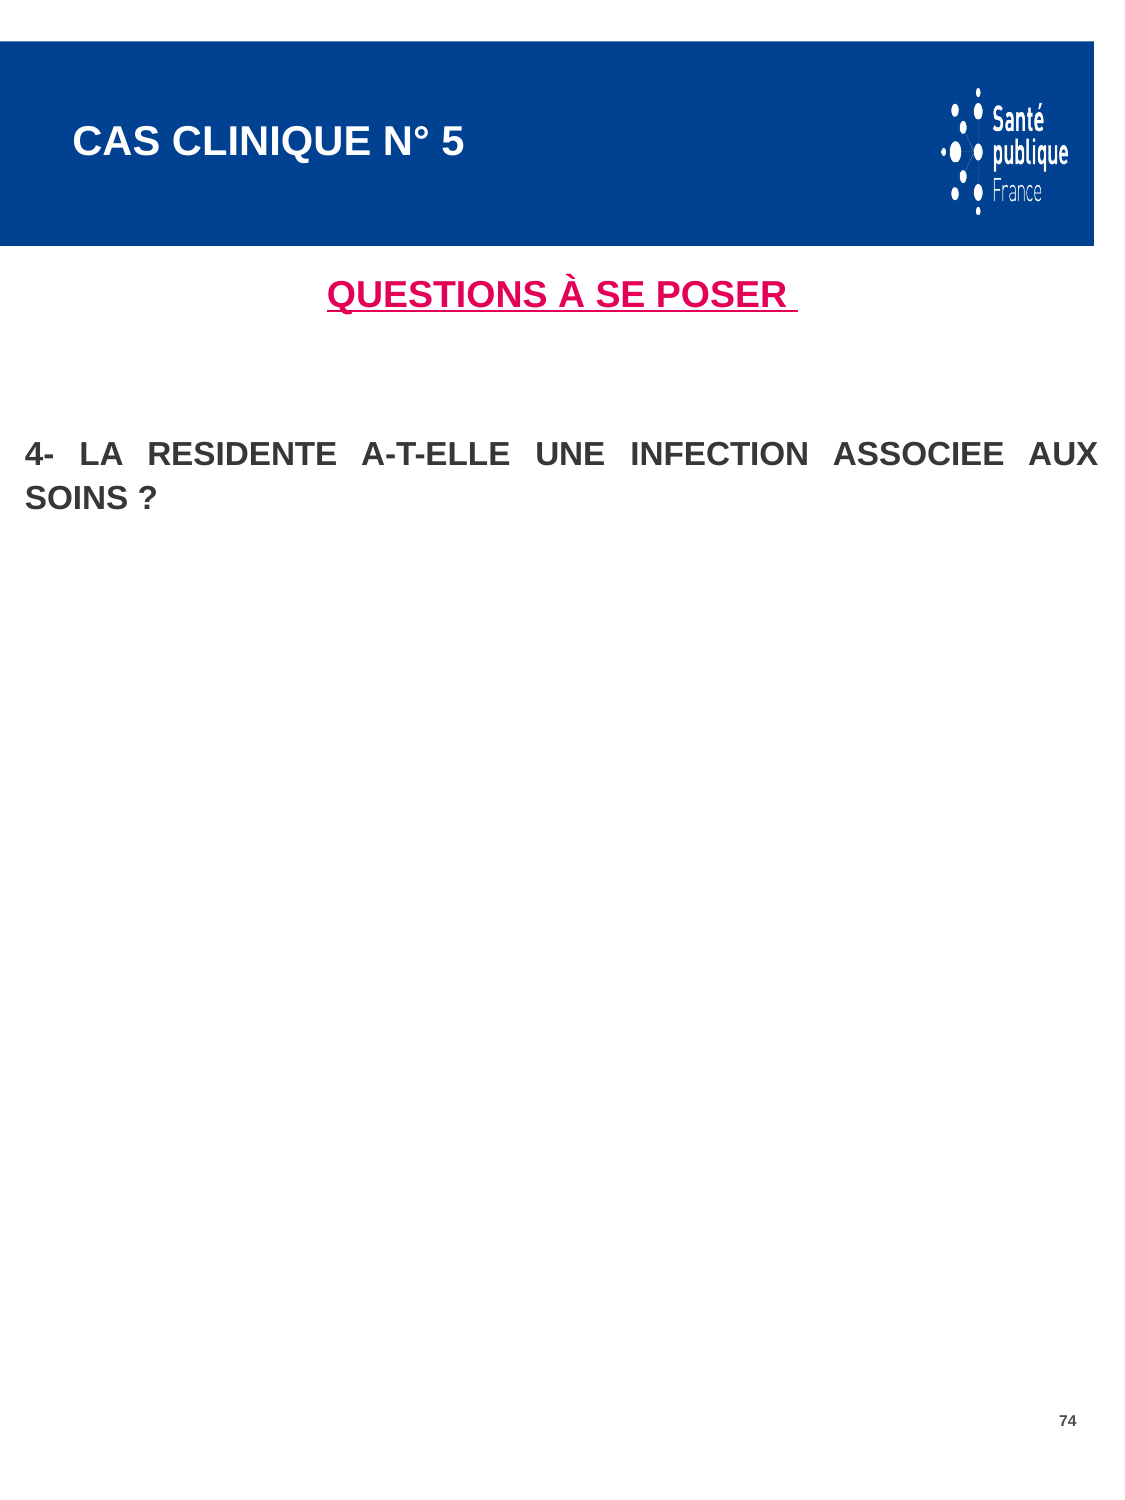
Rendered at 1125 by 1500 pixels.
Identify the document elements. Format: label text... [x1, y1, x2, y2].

picture [941, 88, 1068, 215]
title Cas clinique n° 5 [66, 41, 908, 246]
list Questions à se poser 4- LA RESIDENTE A-T-ELLE UNE INFECTION ASSOCIEE aux soins ? [19, 265, 1106, 1483]
